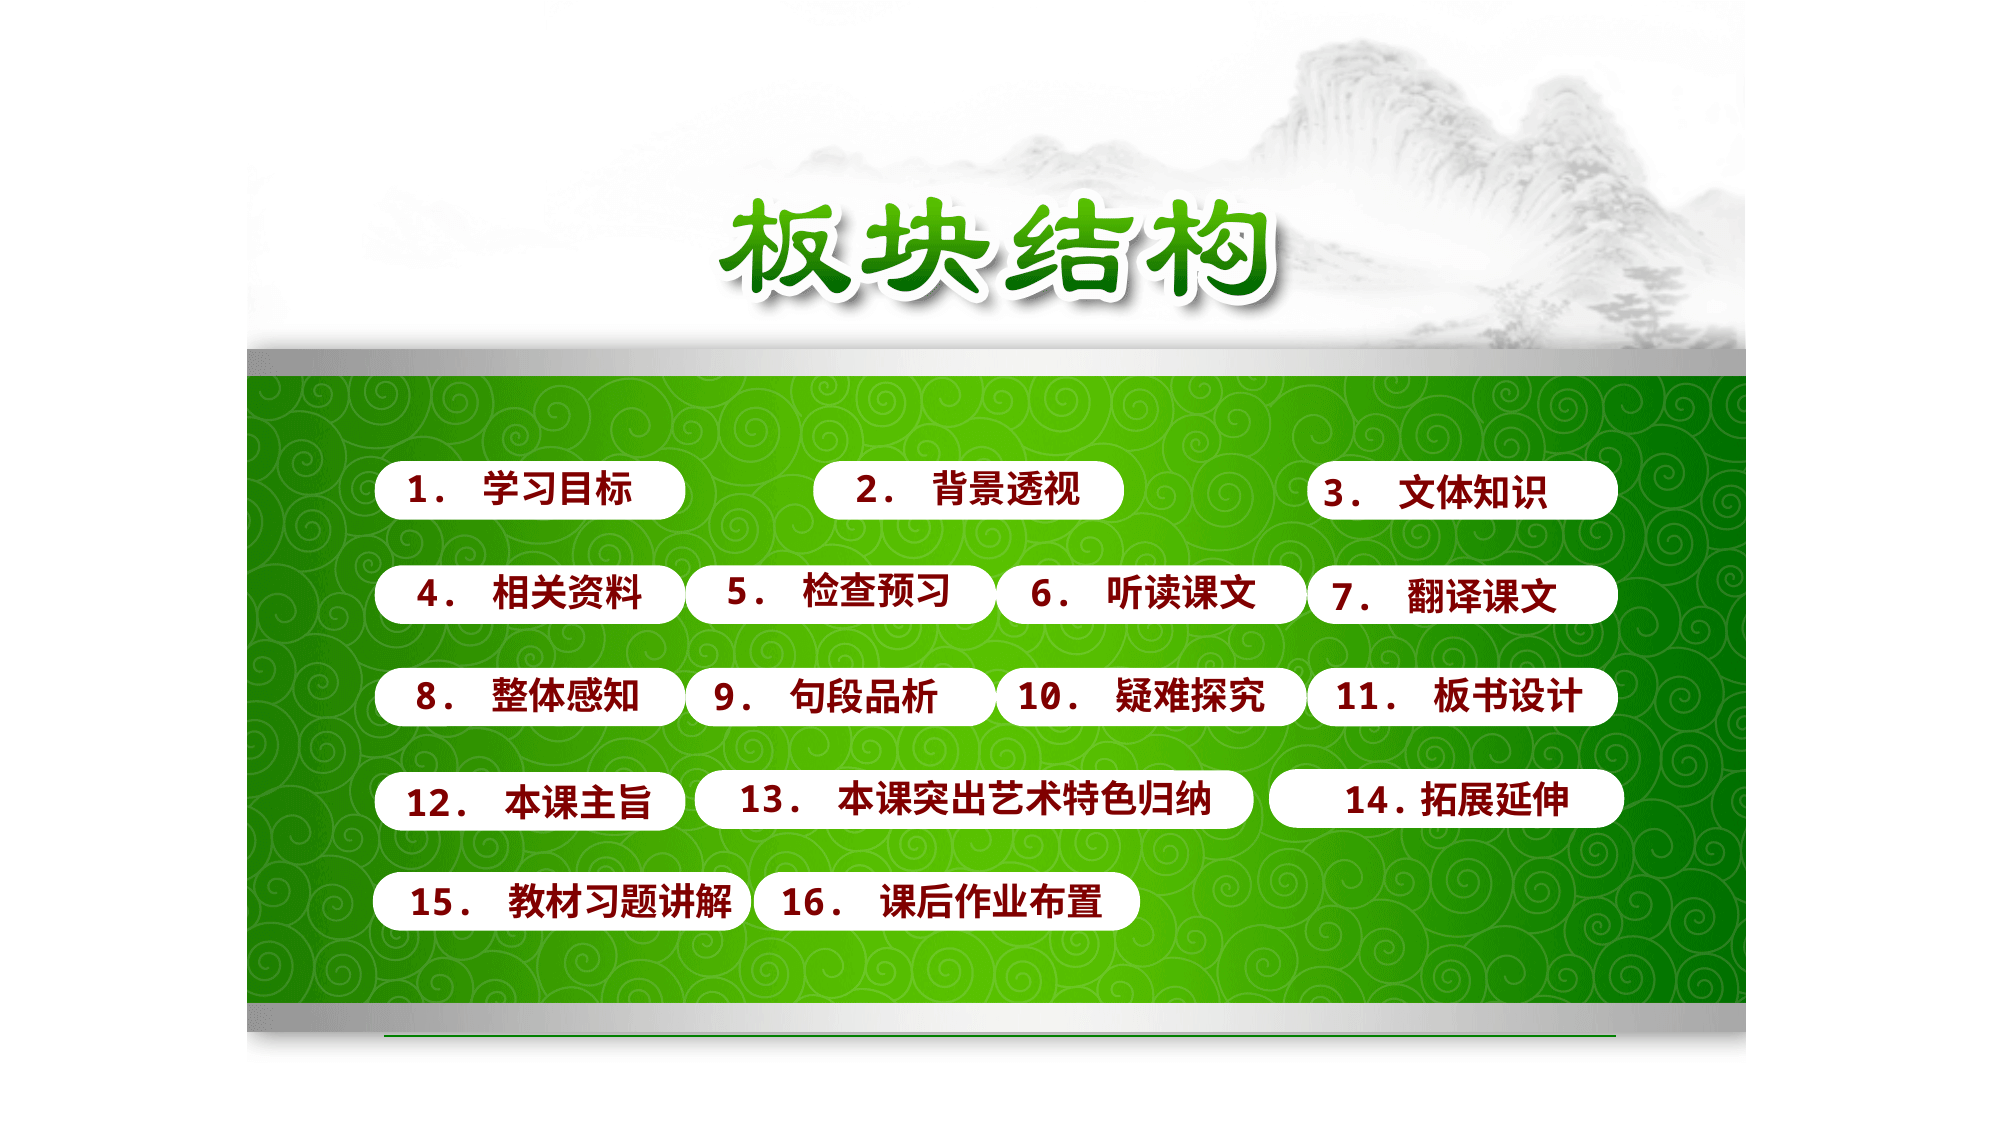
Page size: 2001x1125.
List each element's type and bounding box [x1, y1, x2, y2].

picture [247, 1, 1746, 1125]
